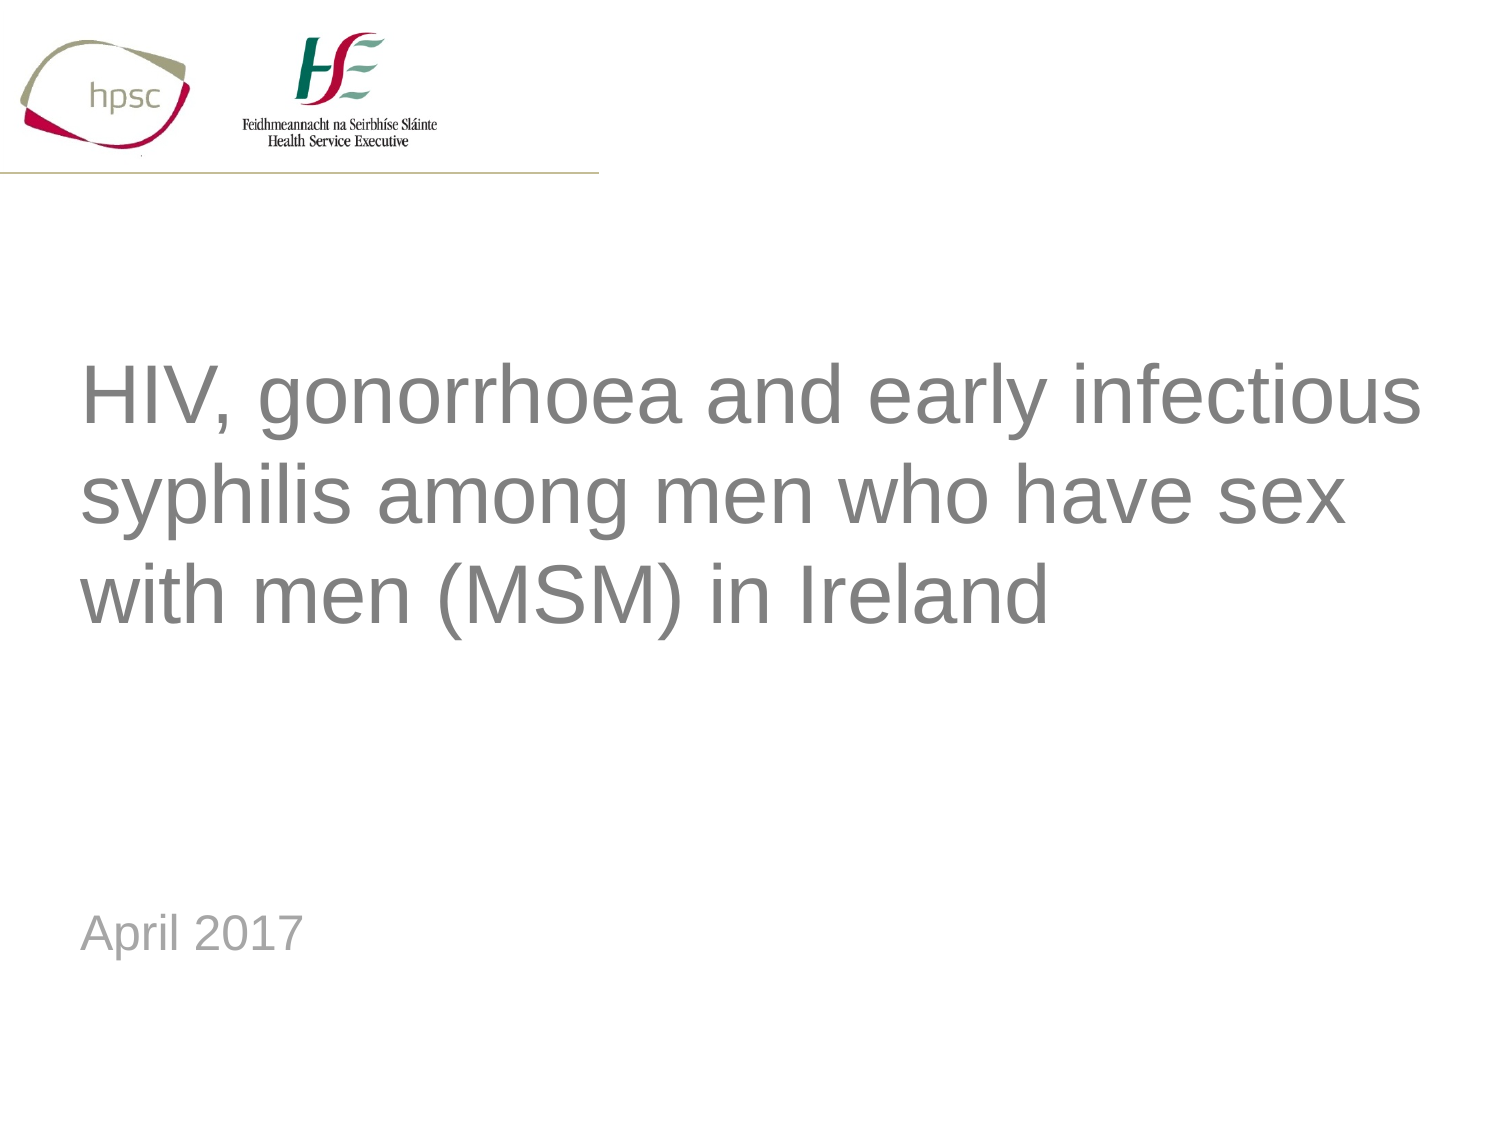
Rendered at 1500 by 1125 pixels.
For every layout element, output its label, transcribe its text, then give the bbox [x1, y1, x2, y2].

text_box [0, 11, 599, 178]
title HIV, gonorrhoea and early infectious syphilis among men who have sex with men (MSM) in Ireland April 2017 [64, 479, 1448, 722]
